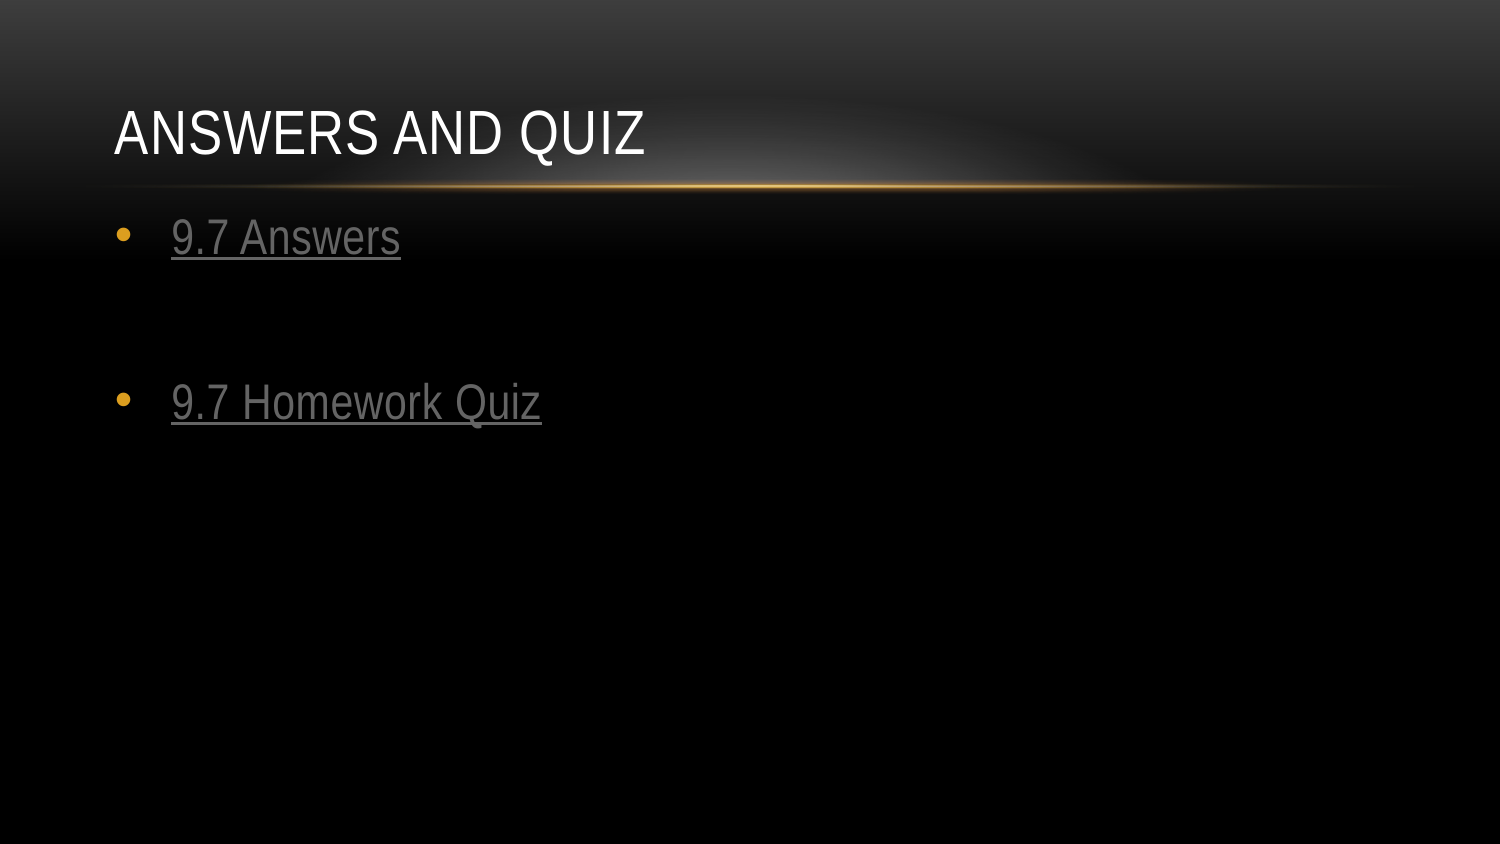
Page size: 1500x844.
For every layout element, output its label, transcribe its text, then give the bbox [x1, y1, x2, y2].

picture [0, 0, 1497, 300]
list 9.7 Answers 9.7 Homework Quiz [99, 196, 1400, 779]
title Answers and Quiz [99, 33, 1400, 175]
